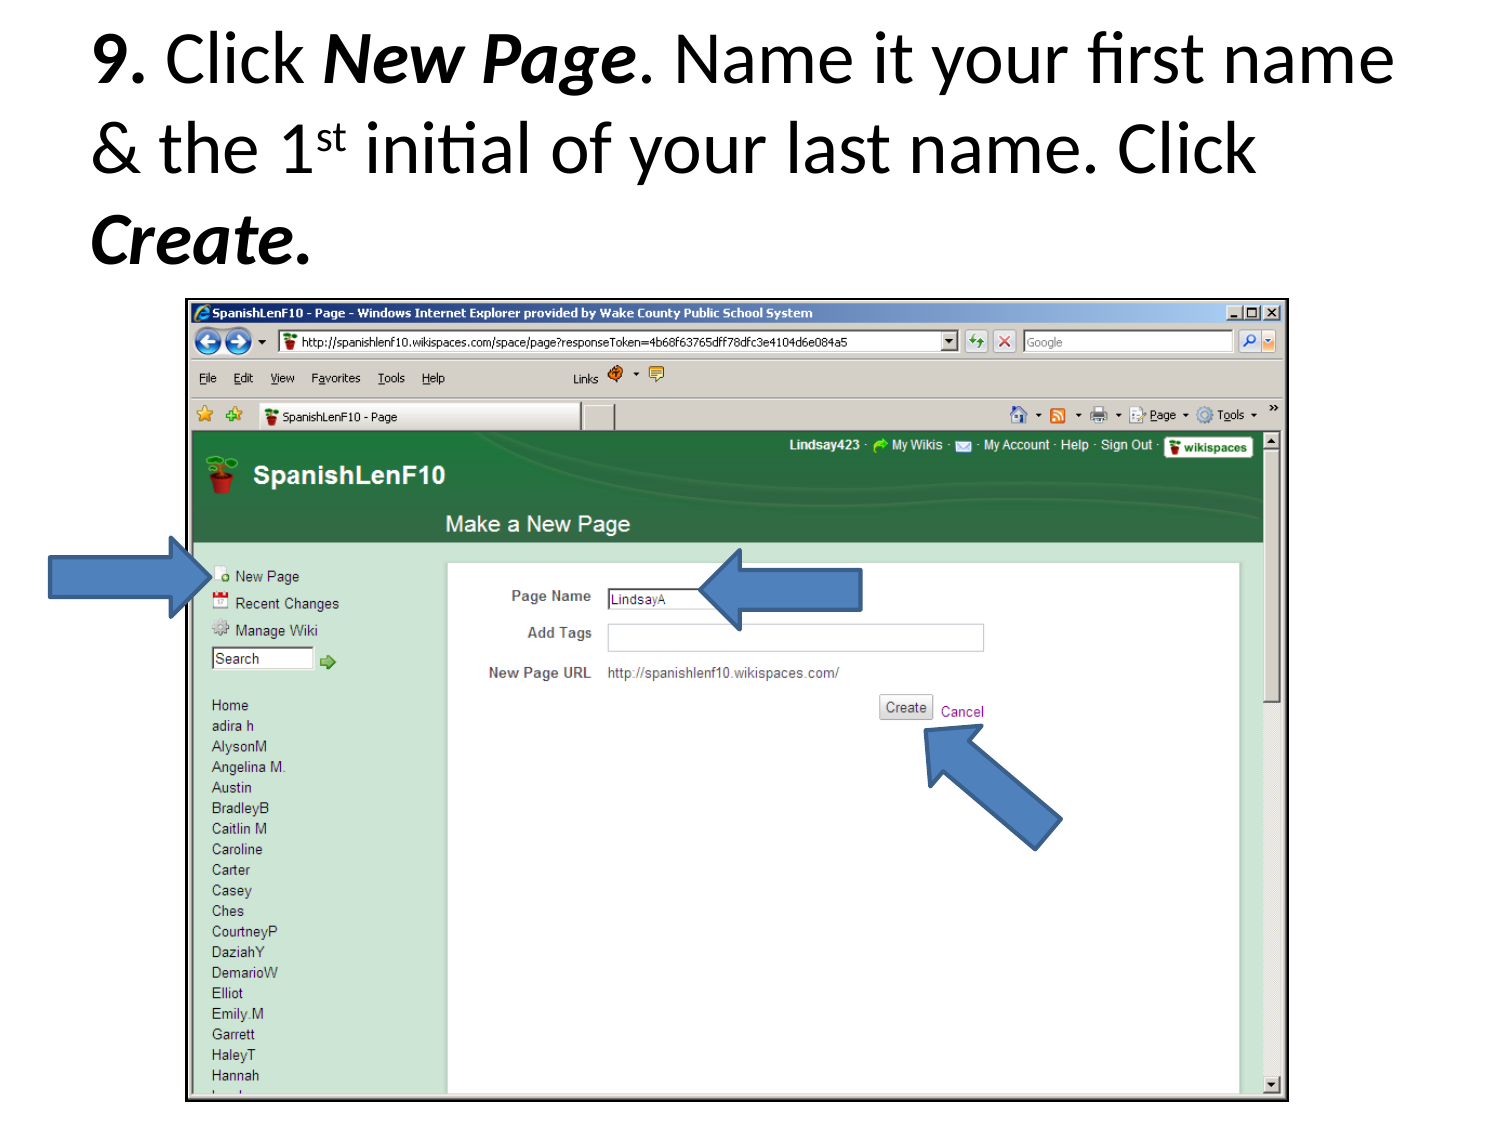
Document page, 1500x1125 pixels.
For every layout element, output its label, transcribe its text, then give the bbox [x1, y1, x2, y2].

text_box [47, 535, 182, 619]
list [187, 299, 1288, 1101]
title 9. Click New Page. Name it your first name & the 1st initial of your last name. Click Create. [75, 0, 1425, 288]
